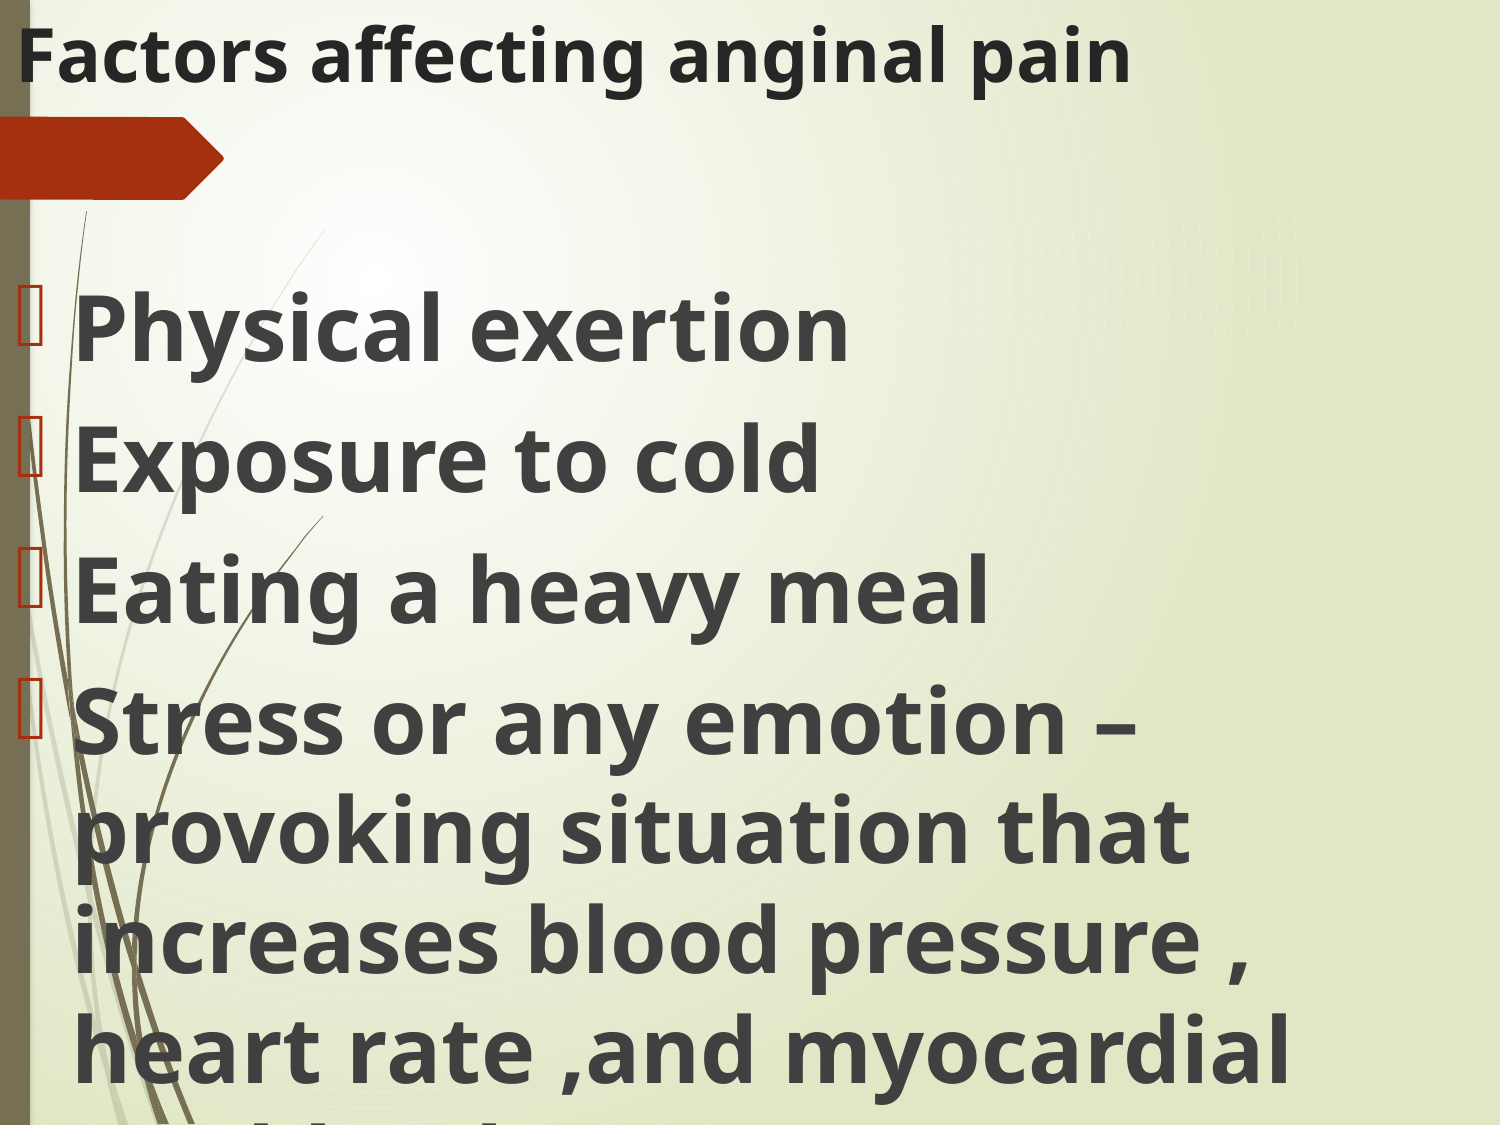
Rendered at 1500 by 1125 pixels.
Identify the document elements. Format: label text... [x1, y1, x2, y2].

title Factors affecting anginal pain [0, 0, 1500, 233]
list Physical exertion Exposure to cold Eating a heavy meal Stress or any emotion –provoking situation that increases blood pressure , heart rate ,and myocardial workload [0, 262, 1500, 1125]
